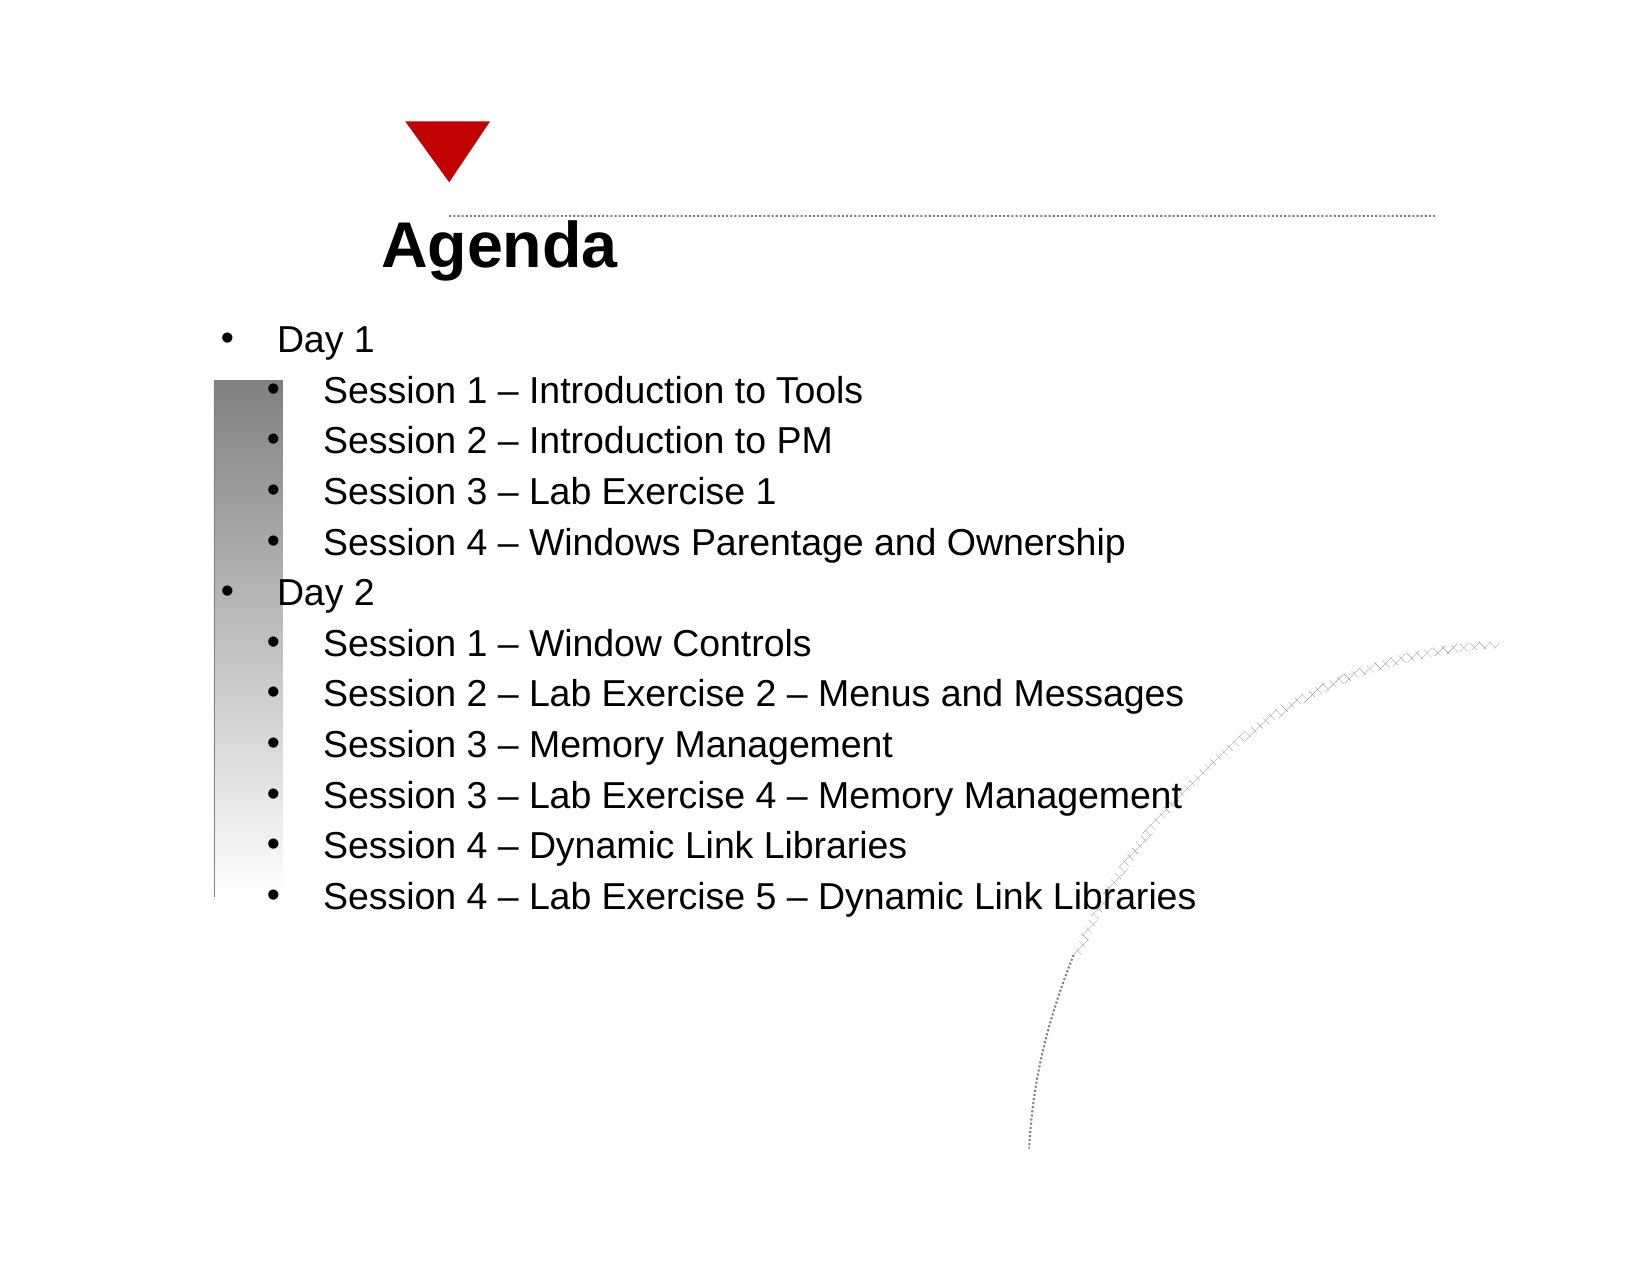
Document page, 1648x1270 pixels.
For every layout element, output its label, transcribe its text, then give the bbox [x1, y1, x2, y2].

text_box Agenda [381, 202, 1533, 280]
text_box Day 1 Session 1 – Introduction to Tools Session 2 – Introduction to PM Session 3 – Lab Exercise 1 Session 4 – Windows Parentage and Ownership Day 2 Session 1 – Window Controls Session 2 – Lab Exercise 2 – Menus and Messages Session 3 – Memory Management Session 3 – Lab Exercise 4 – Memory Management Session 4 – Dynamic Link Libraries Session 4 – Lab Exercise 5 – Dynamic Link Libraries [220, 315, 1526, 917]
